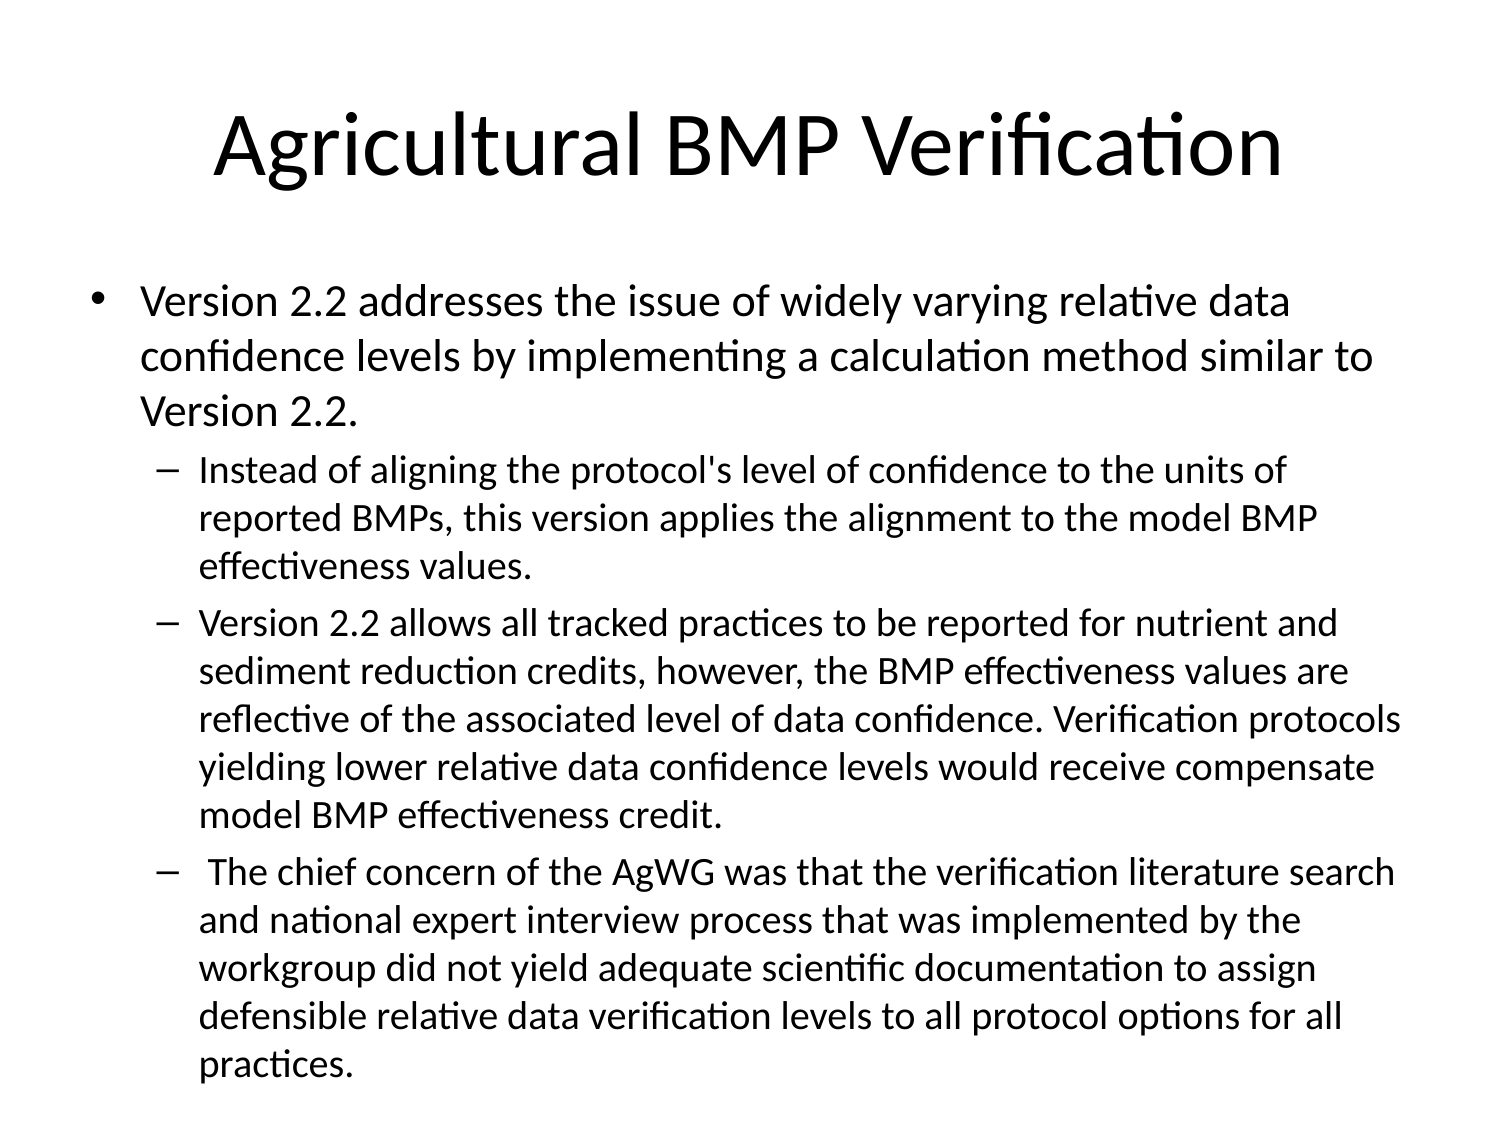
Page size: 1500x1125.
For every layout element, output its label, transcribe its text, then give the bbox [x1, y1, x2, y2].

list Version 2.2 addresses the issue of widely varying relative data confidence levels by implementing a calculation method similar to Version 2.2. Instead of aligning the protocol's level of confidence to the units of reported BMPs, this version applies the alignment to the model BMP effectiveness values. Version 2.2 allows all tracked practices to be reported for nutrient and sediment reduction credits, however, the BMP effectiveness values are reflective of the associated level of data confidence. Verification protocols yielding lower relative data confidence levels would receive compensate model BMP effectiveness credit. The chief concern of the AgWG was that the verification literature search and national expert interview process that was implemented by the workgroup did not yield adequate scientific documentation to assign defensible relative data verification levels to all protocol options for all practices. [75, 262, 1425, 1100]
title Agricultural BMP Verification [75, 45, 1425, 233]
